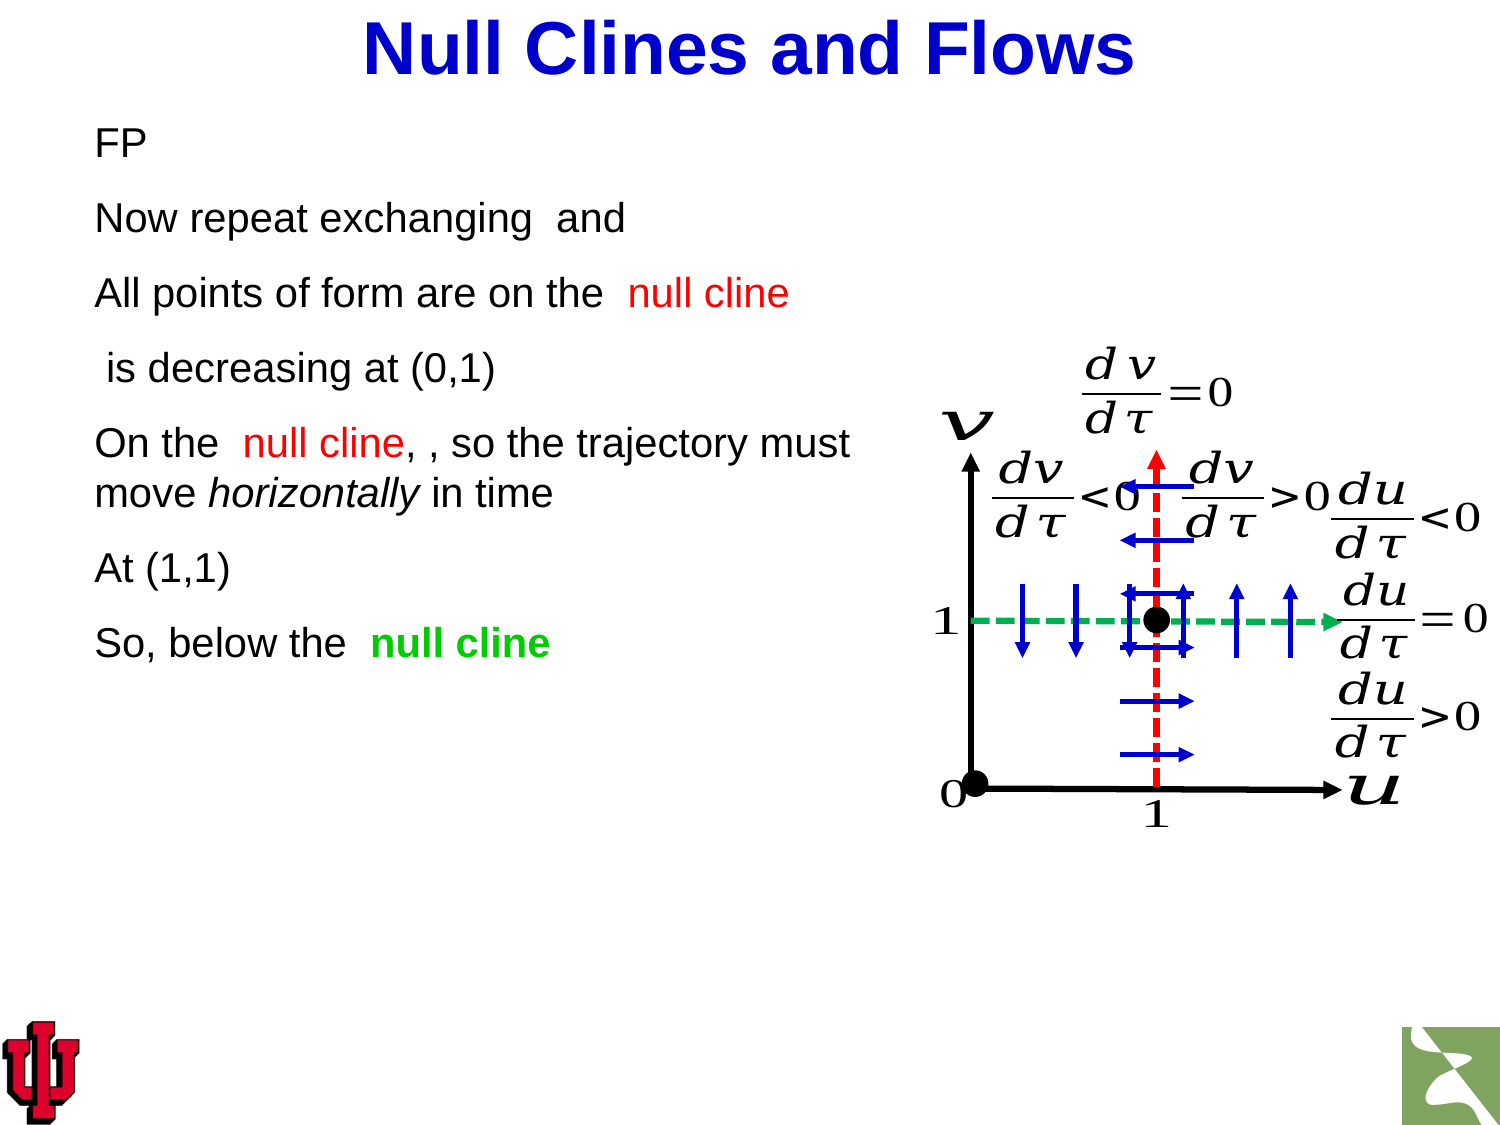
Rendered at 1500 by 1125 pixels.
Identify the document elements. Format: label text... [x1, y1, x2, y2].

title Null Clines and Flows [0, 0, 1500, 90]
picture [1402, 1027, 1500, 1125]
picture [0, 1020, 80, 1125]
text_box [929, 341, 1490, 838]
